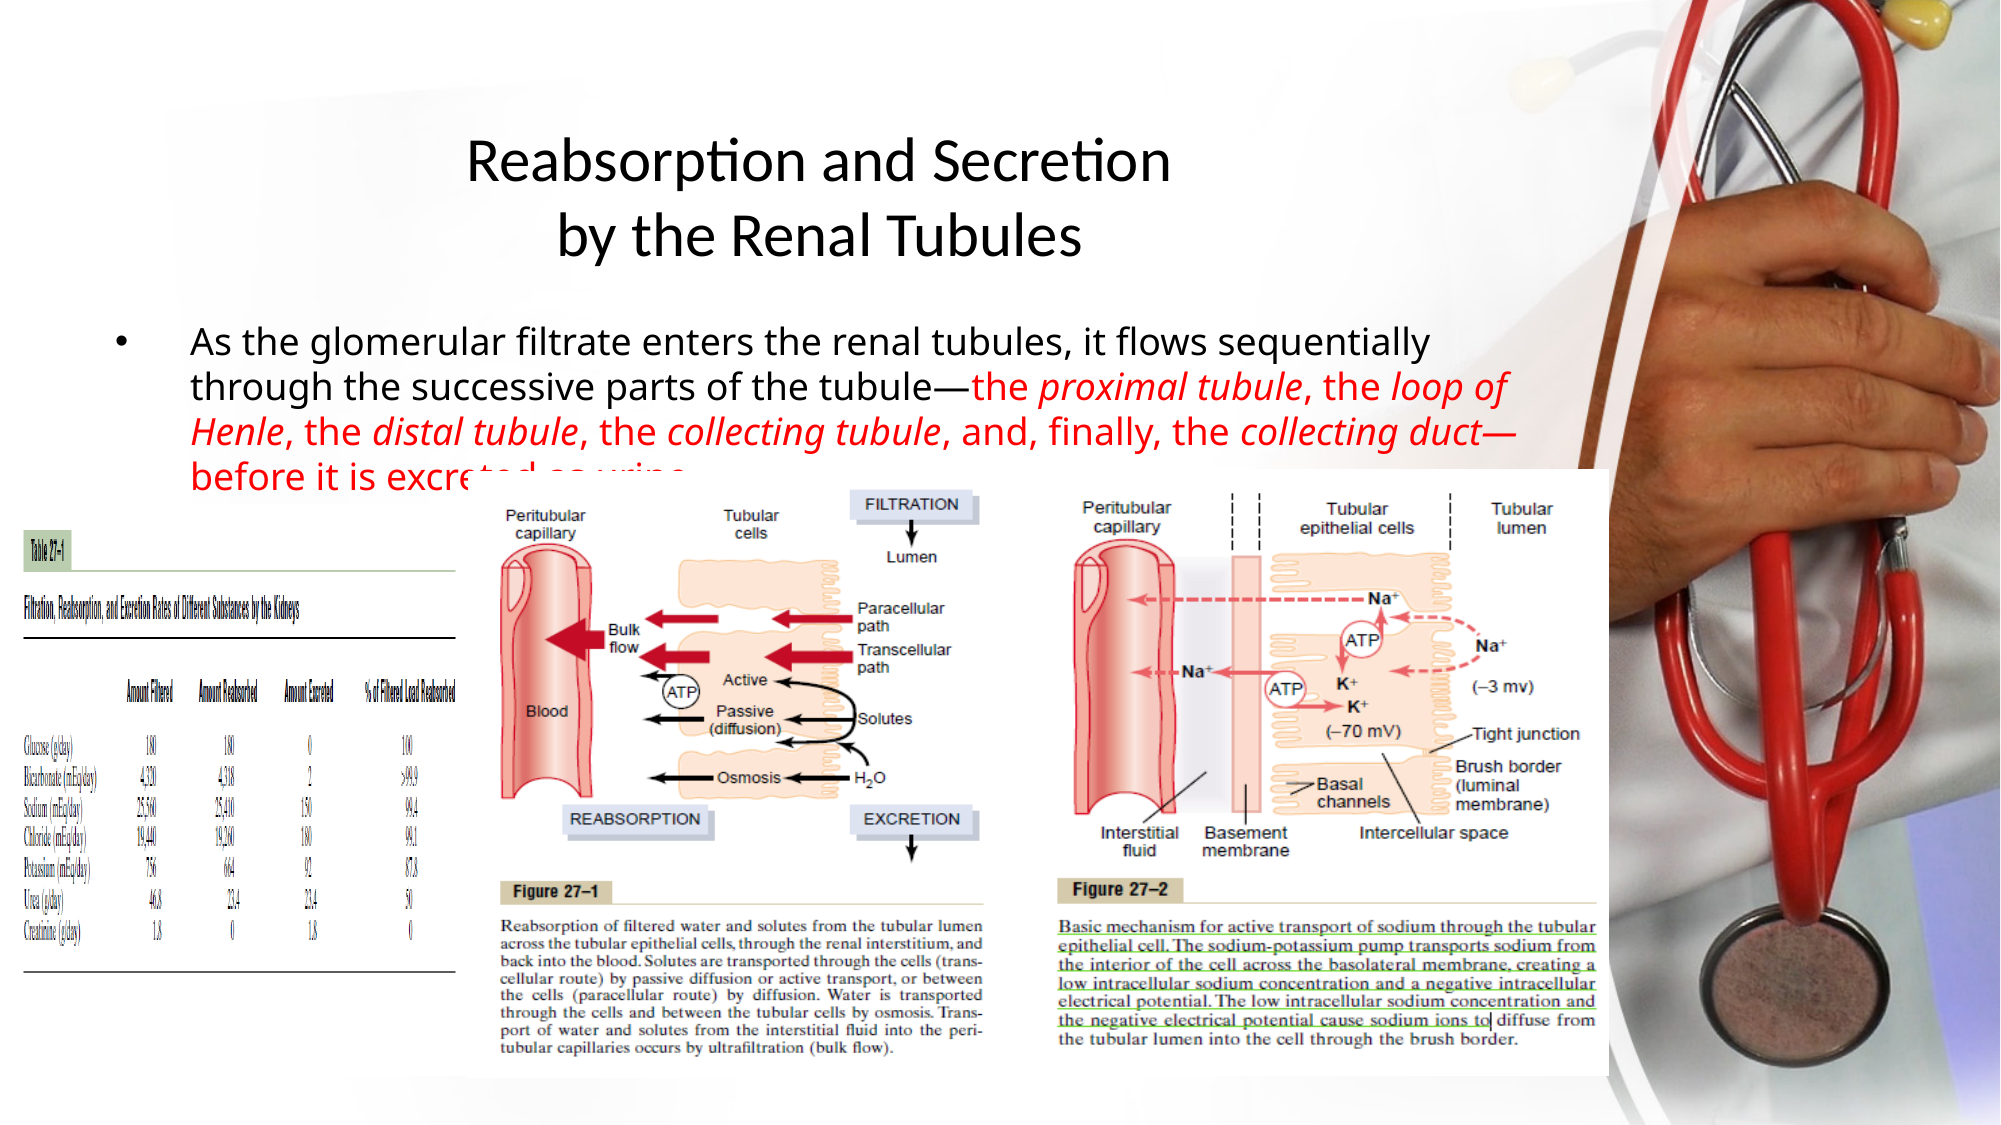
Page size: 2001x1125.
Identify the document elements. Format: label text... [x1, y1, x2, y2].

title Reabsorption and Secretion by the Renal Tubules [99, 110, 1540, 278]
picture [0, 0, 2001, 1125]
list As the glomerular filtrate enters the renal tubules, it flows sequentially through the successive parts of the tubule—the proximal tubule, the loop of Henle, the distal tubule, the collecting tubule, and, finally, the collecting duct—before it is excreted as urine [100, 310, 1537, 503]
